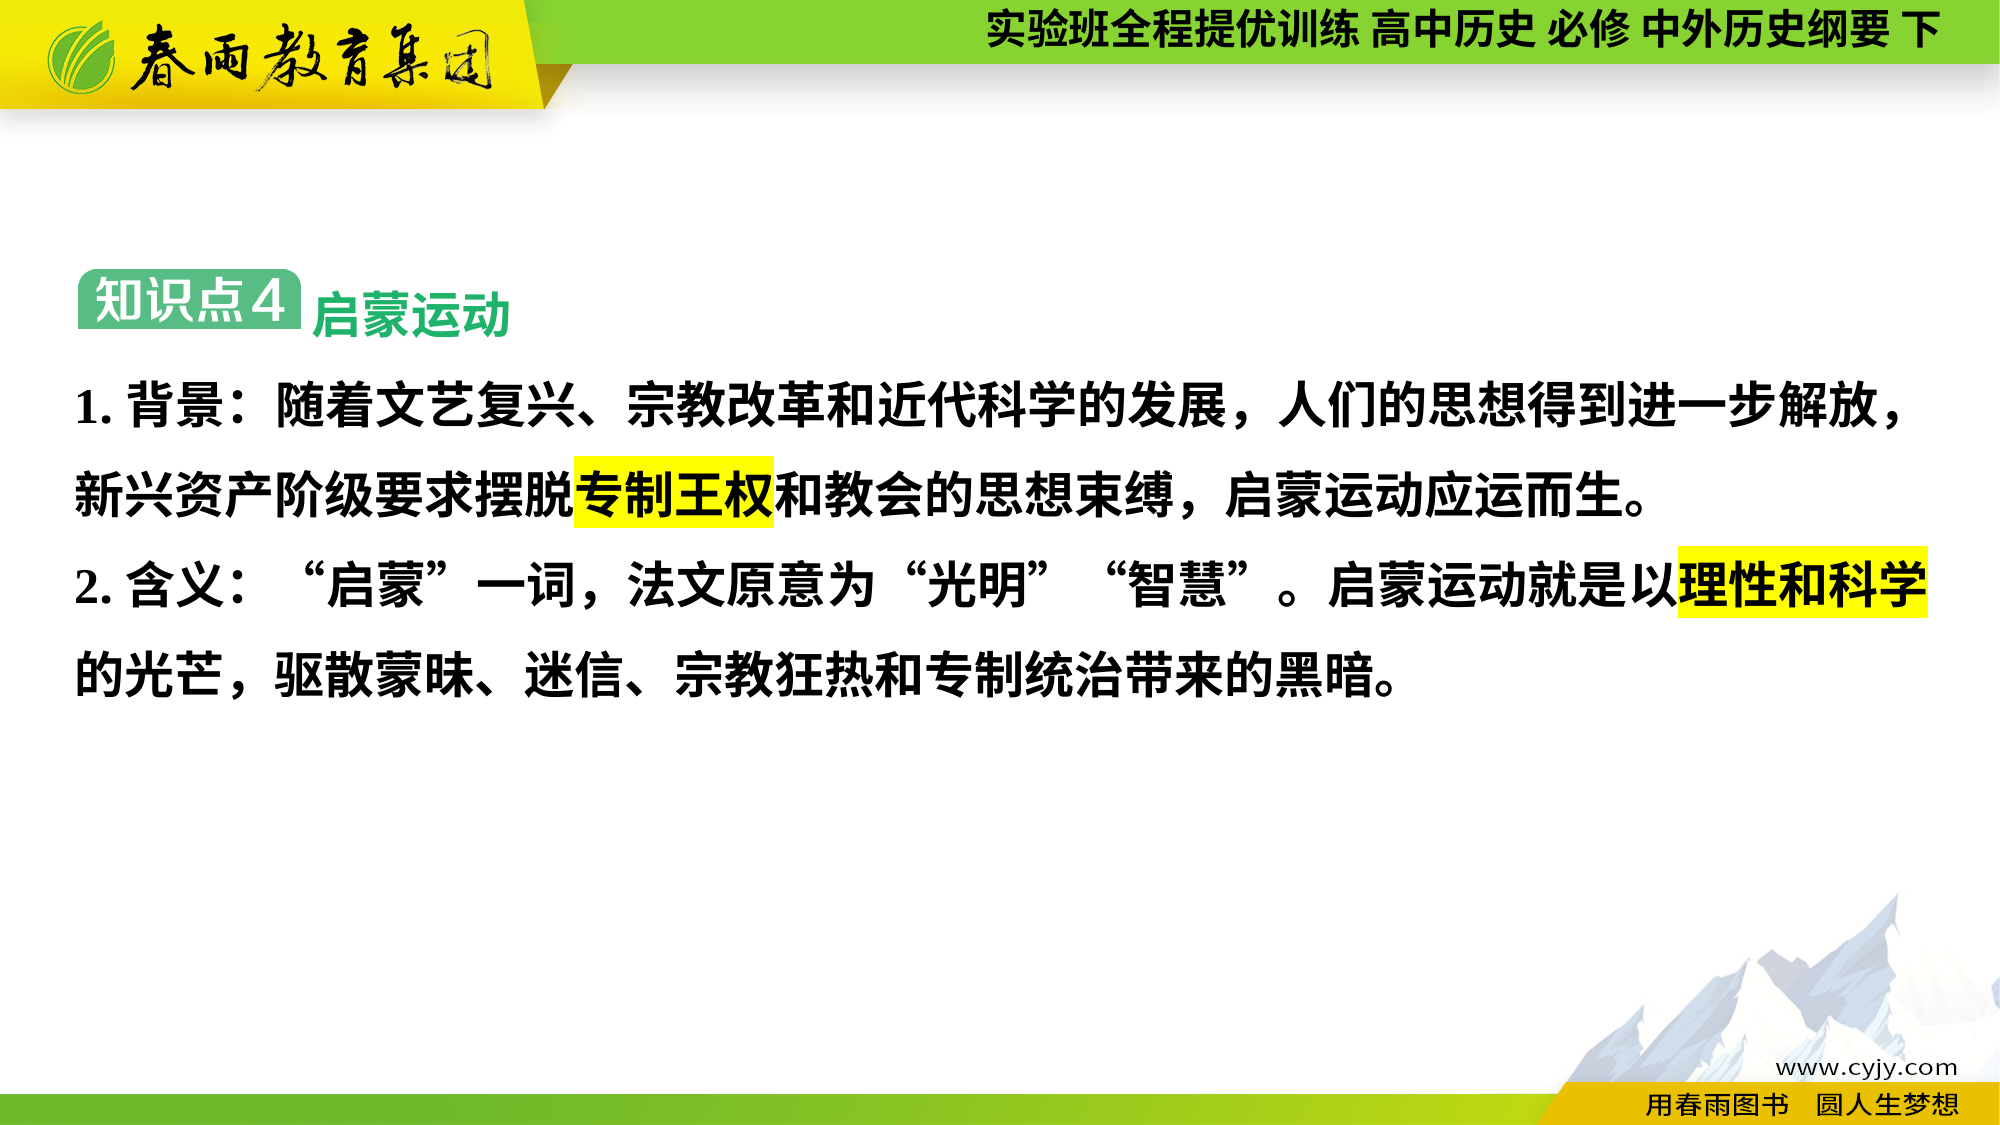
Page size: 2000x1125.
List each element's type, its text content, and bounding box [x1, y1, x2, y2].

picture [0, 0, 2000, 1125]
list 启蒙运动 1.背景：随着文艺复兴、宗教改革和近代科学的发展，人们的思想得到进一步解放，新兴资产阶级要求摆脱专制王权和教会的思想束缚，启蒙运动应运而生。 2.含义：“启蒙”一词，法文原意为“光明”“智慧”。启蒙运动就是以理性和科学的光芒，驱散蒙昧、迷信、宗教狂热和专制统治带来的黑暗。 [59, 246, 1944, 716]
